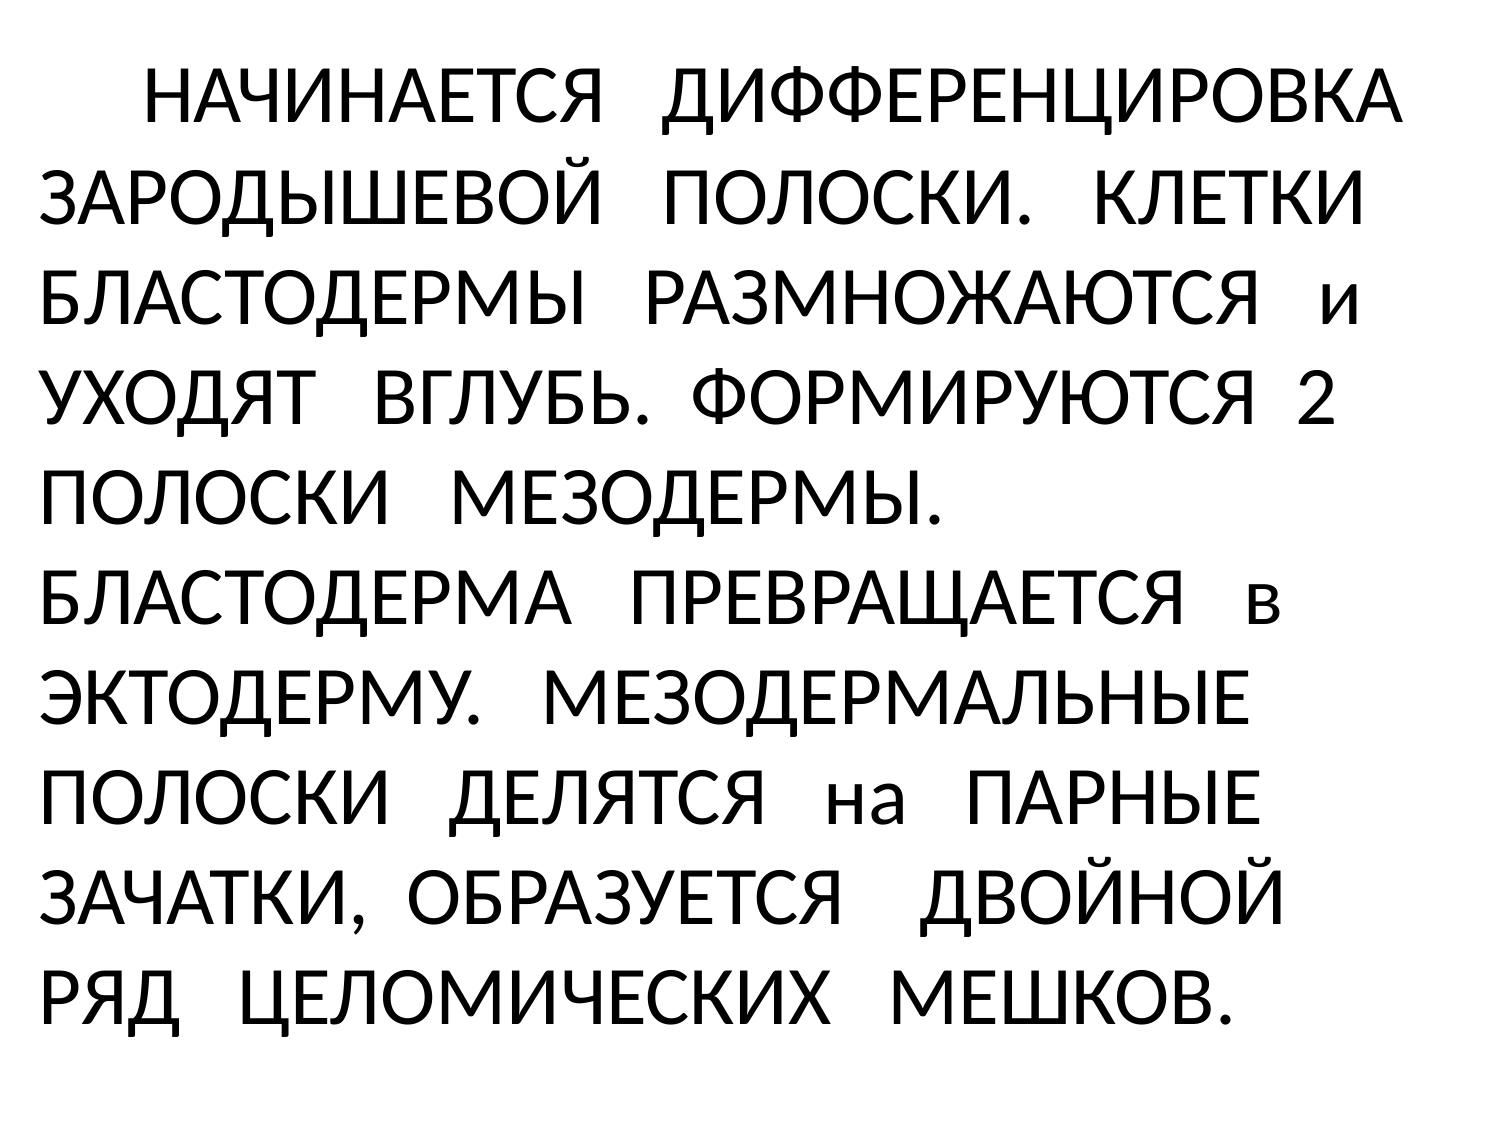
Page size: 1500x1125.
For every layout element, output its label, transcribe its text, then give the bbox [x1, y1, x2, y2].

title НАЧИНАЕТСЯ ДИФФЕРЕНЦИРОВКА ЗАРОДЫШЕВОЙ ПОЛОСКИ. КЛЕТКИ БЛАСТОДЕРМЫ РАЗМНОЖАЮТСЯ и УХОДЯТ ВГЛУБЬ. ФОРМИРУЮТСЯ 2 ПОЛОСКИ МЕЗОДЕРМЫ. БЛАСТОДЕРМА ПРЕВРАЩАЕТСЯ в ЭКТОДЕРМУ. МЕЗОДЕРМАЛЬНЫЕ ПОЛОСКИ ДЕЛЯТСЯ на ПАРНЫЕ ЗАЧАТКИ, ОБРАЗУЕТСЯ ДВОЙНОЙ РЯД ЦЕЛОМИЧЕСКИХ МЕШКОВ. [23, 23, 1477, 1102]
